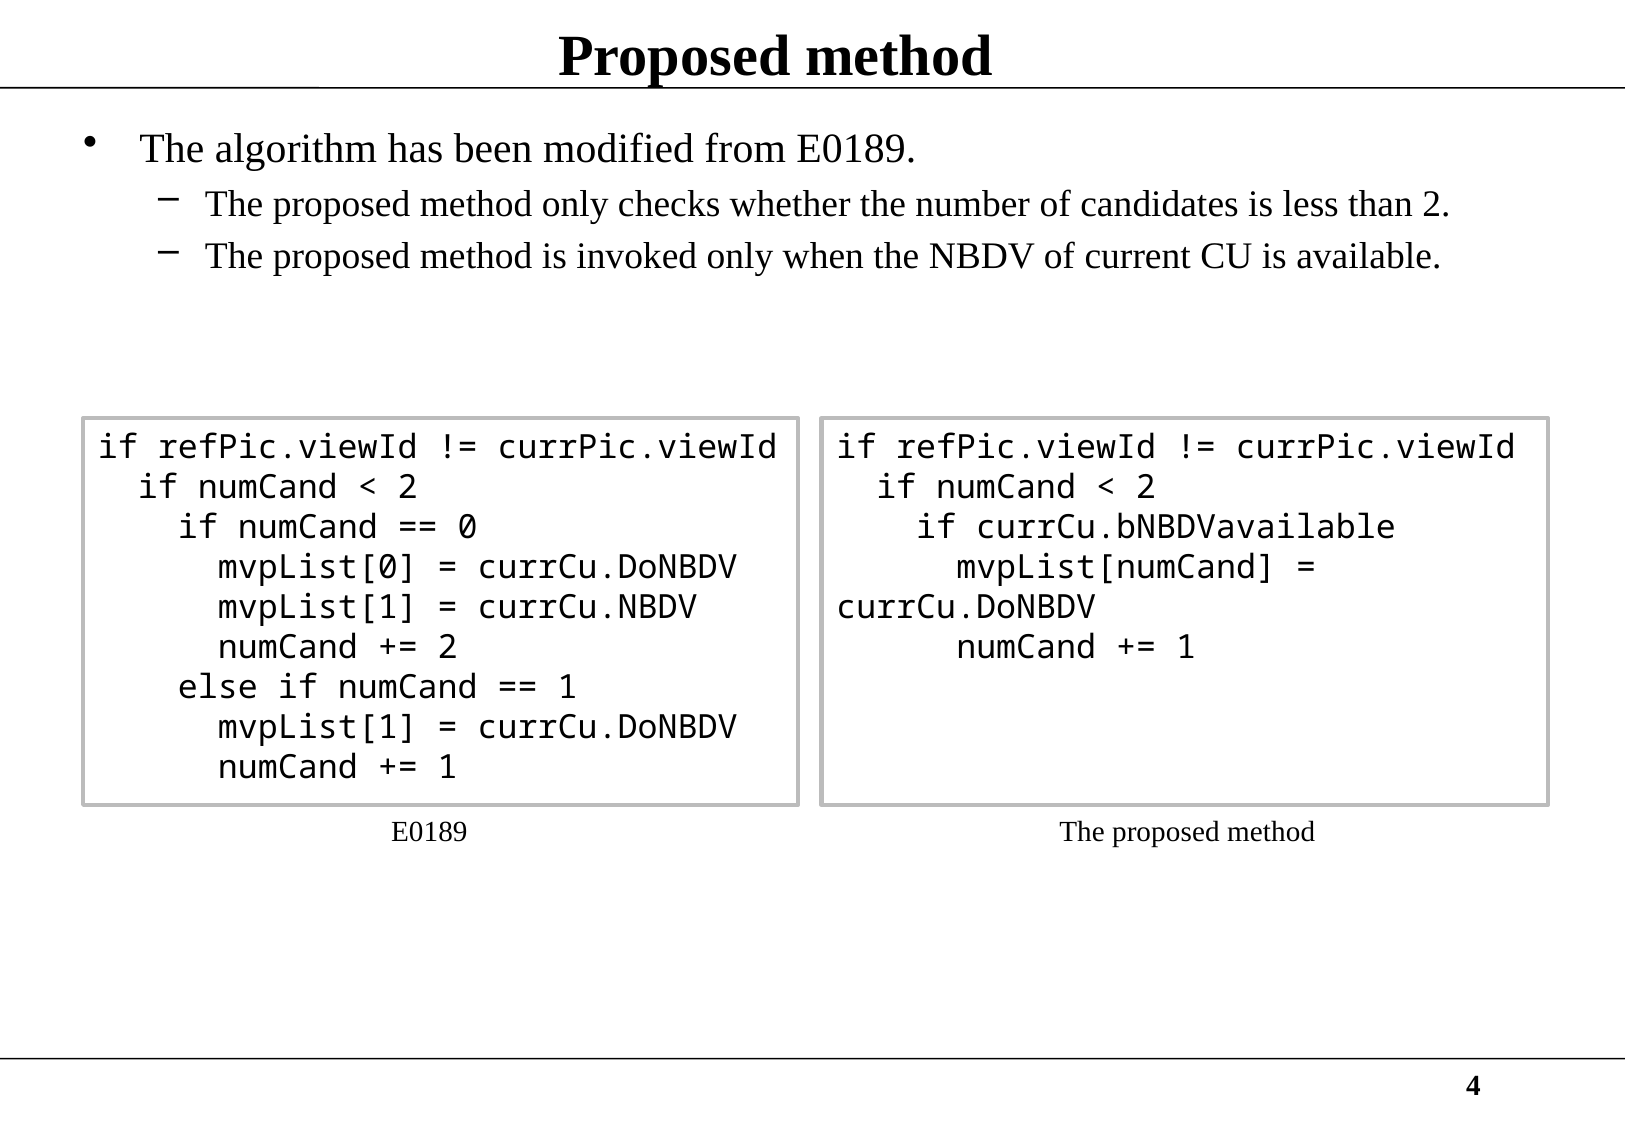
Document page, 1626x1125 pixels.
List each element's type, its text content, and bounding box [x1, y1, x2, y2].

list The algorithm has been modified from E0189. The proposed method only checks whether the number of candidates is less than 2. The proposed method is invoked only when the NBDV of current CU is available. [68, 113, 1544, 1005]
text_box if refPic.viewId != currPic.viewId if numCand < 2 if numCand == 0 mvpList[0] = currCu.DoNBDV mvpList[1] = currCu.NBDV numCand += 2 else if numCand == 1 mvpList[1] = currCu.DoNBDV numCand += 1 [81, 416, 800, 807]
slide_number 4 [1403, 1058, 1544, 1106]
text_box E0189 [376, 804, 483, 855]
title Proposed method [68, 9, 1484, 94]
text_box The proposed method [1044, 804, 1331, 855]
text_box if refPic.viewId != currPic.viewId if numCand < 2 if currCu.bNBDVavailable mvpList[numCand] = currCu.DoNBDV numCand += 1 [819, 416, 1550, 807]
